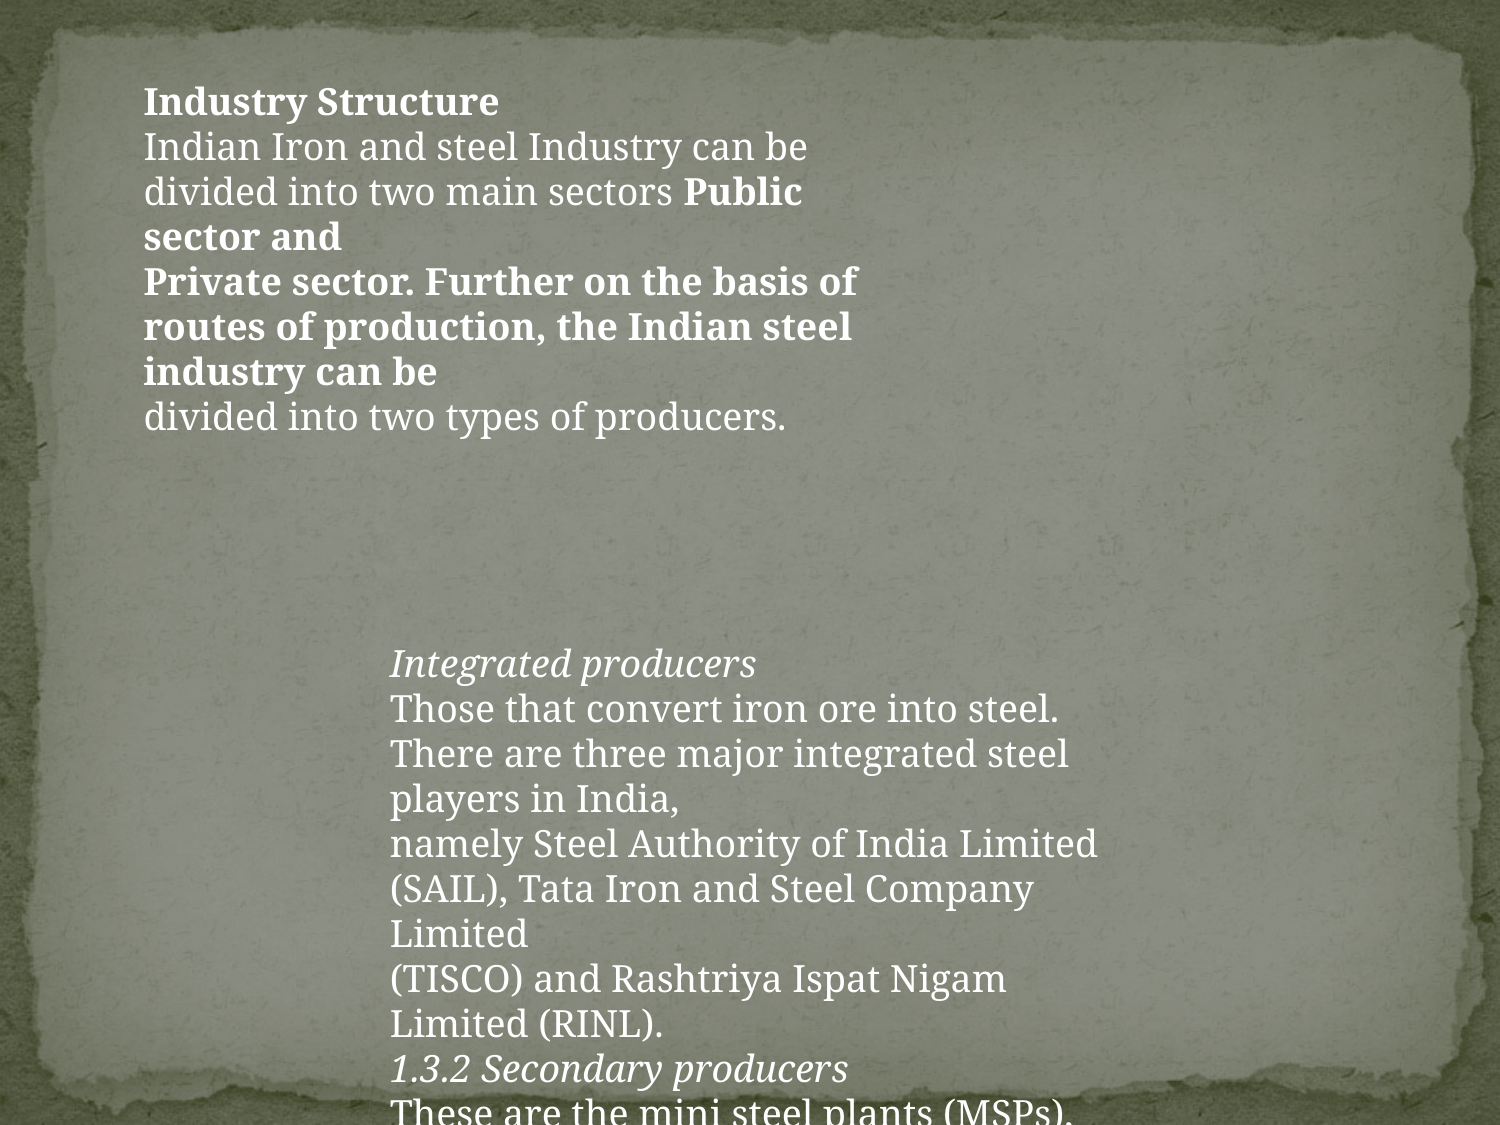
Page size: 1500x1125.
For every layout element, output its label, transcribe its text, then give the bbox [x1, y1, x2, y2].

text_box Industry Structure Indian Iron and steel Industry can be divided into two main sectors Public sector and Private sector. Further on the basis of routes of production, the Indian steel industry can be divided into two types of producers. [128, 70, 879, 445]
text_box Integrated producers Those that convert iron ore into steel. There are three major integrated steel players in India, namely Steel Authority of India Limited (SAIL), Tata Iron and Steel Company Limited (TISCO) and Rashtriya Ispat Nigam Limited (RINL). 1.3.2 Secondary producers These are the mini steel plants (MSPs), which make steel by melting scrap or sponge iron or a mixture of the two. Essar Steel, Ispat Industries and Lloyds steel are the largest producers of steel through the secondary route. [374, 632, 1125, 1125]
